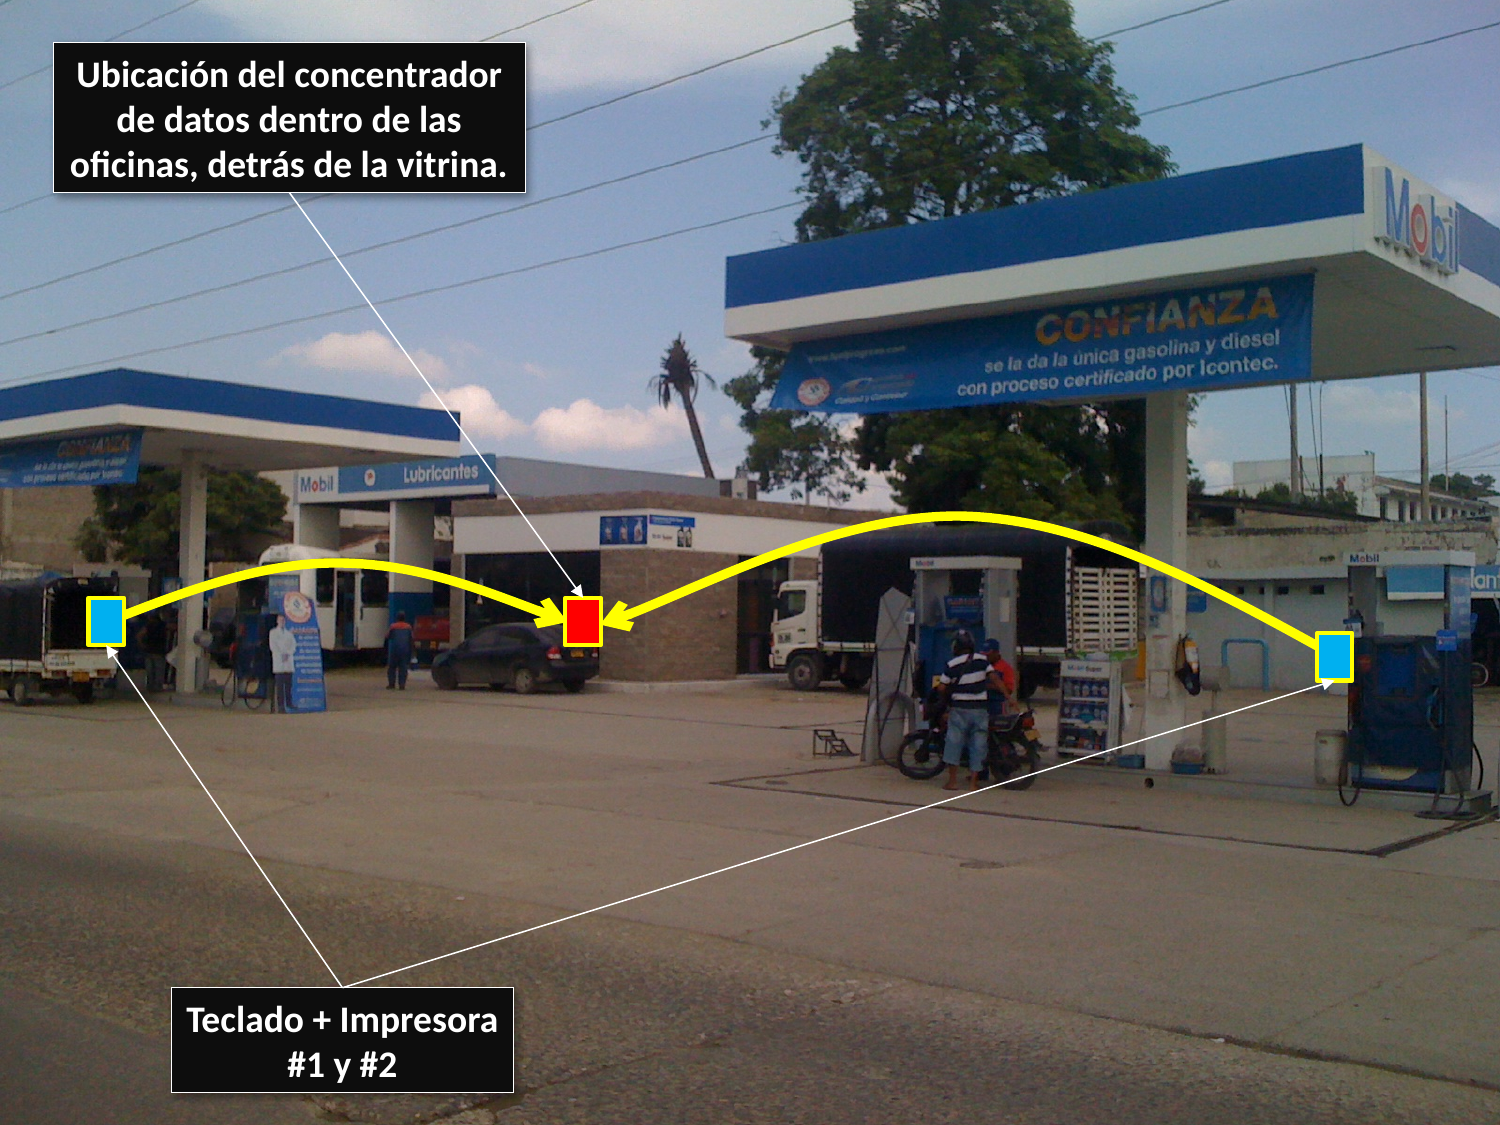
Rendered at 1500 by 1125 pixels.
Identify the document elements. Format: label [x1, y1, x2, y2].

text_box [105, 644, 343, 988]
text_box [288, 193, 584, 599]
picture [0, 0, 1500, 1125]
text_box [342, 680, 1335, 988]
